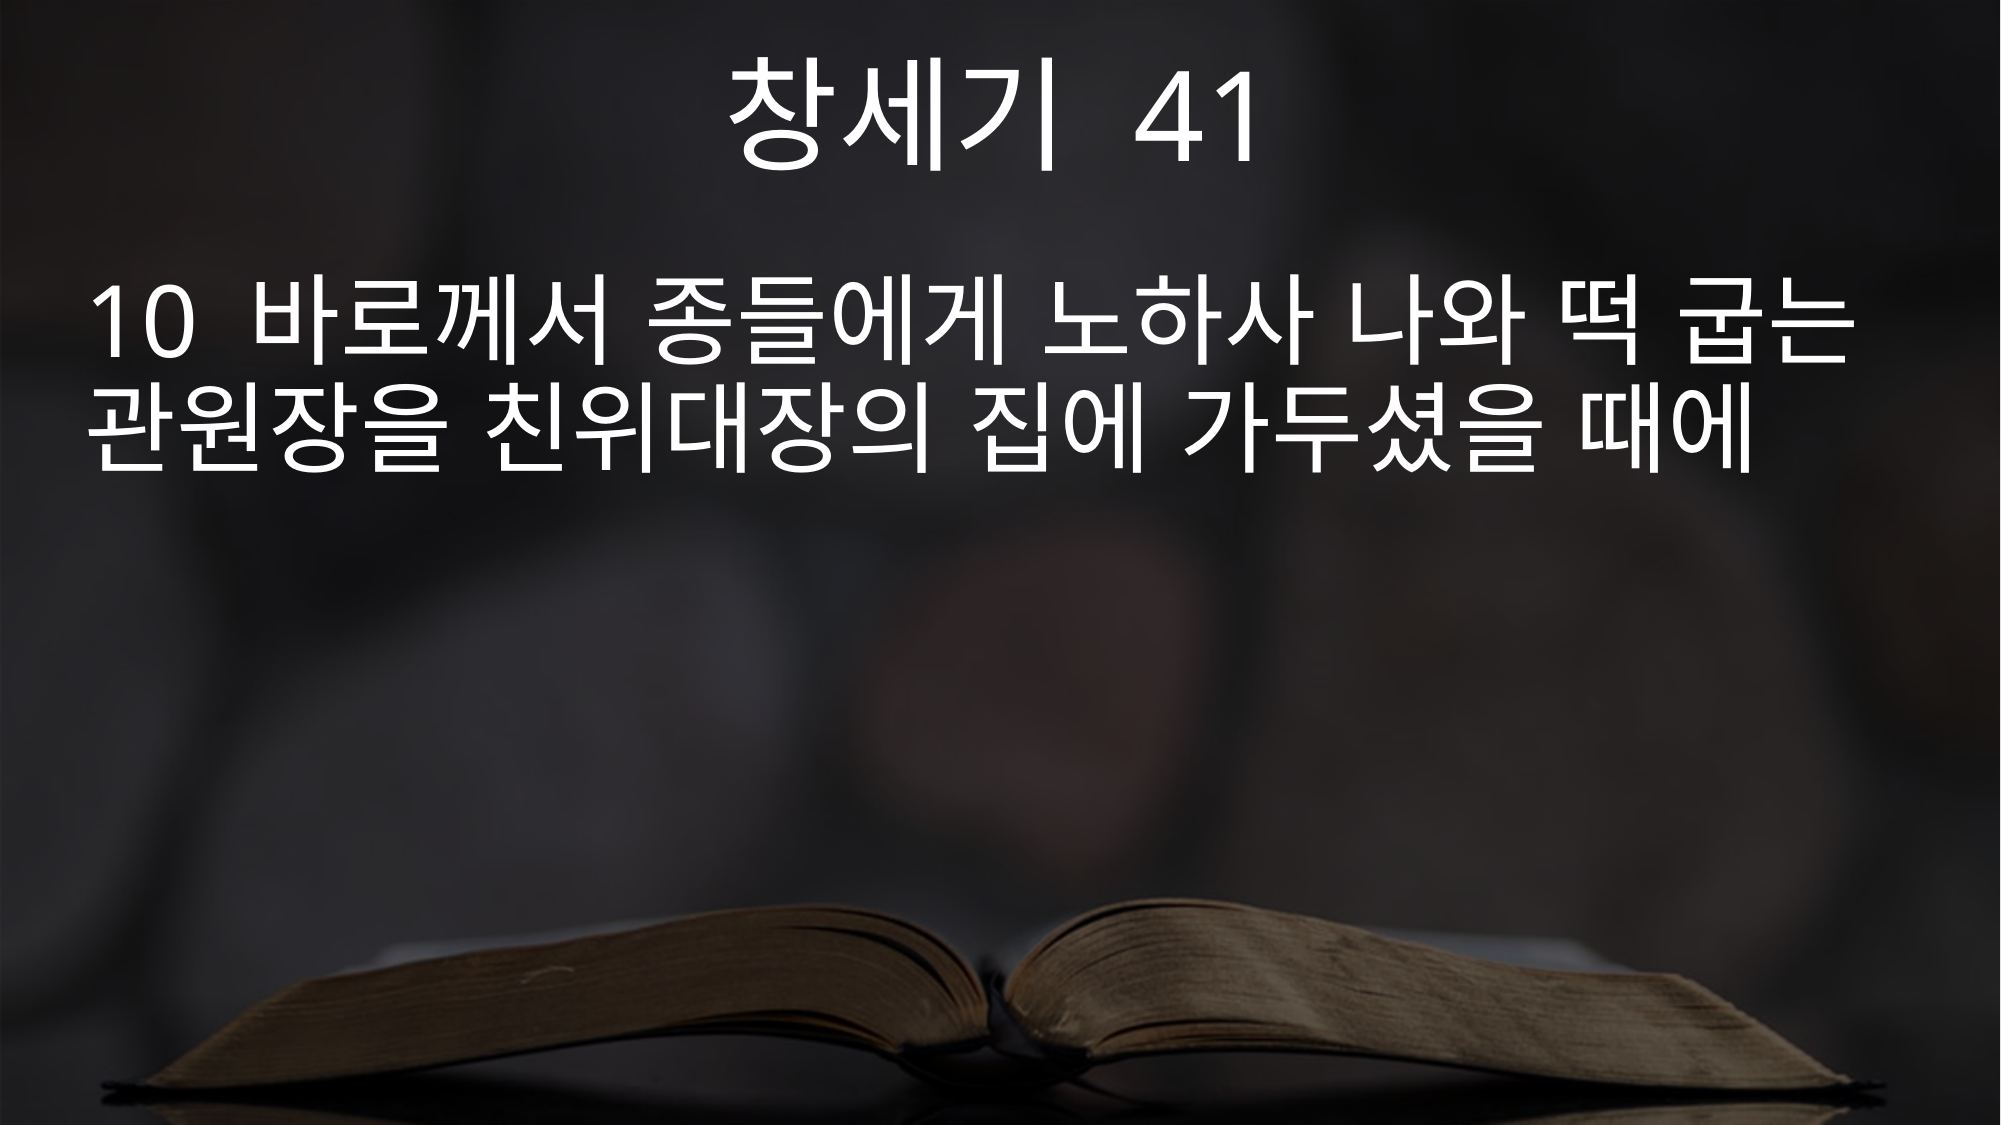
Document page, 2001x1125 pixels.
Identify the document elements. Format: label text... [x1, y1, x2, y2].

footer 창세기 41 [0, 32, 2000, 192]
picture [0, 0, 2001, 1125]
list 10 바로께서 종들에게 노하사 나와 떡 굽는 관원장을 친위대장의 집에 가두셨을 때에 [69, 263, 1953, 423]
